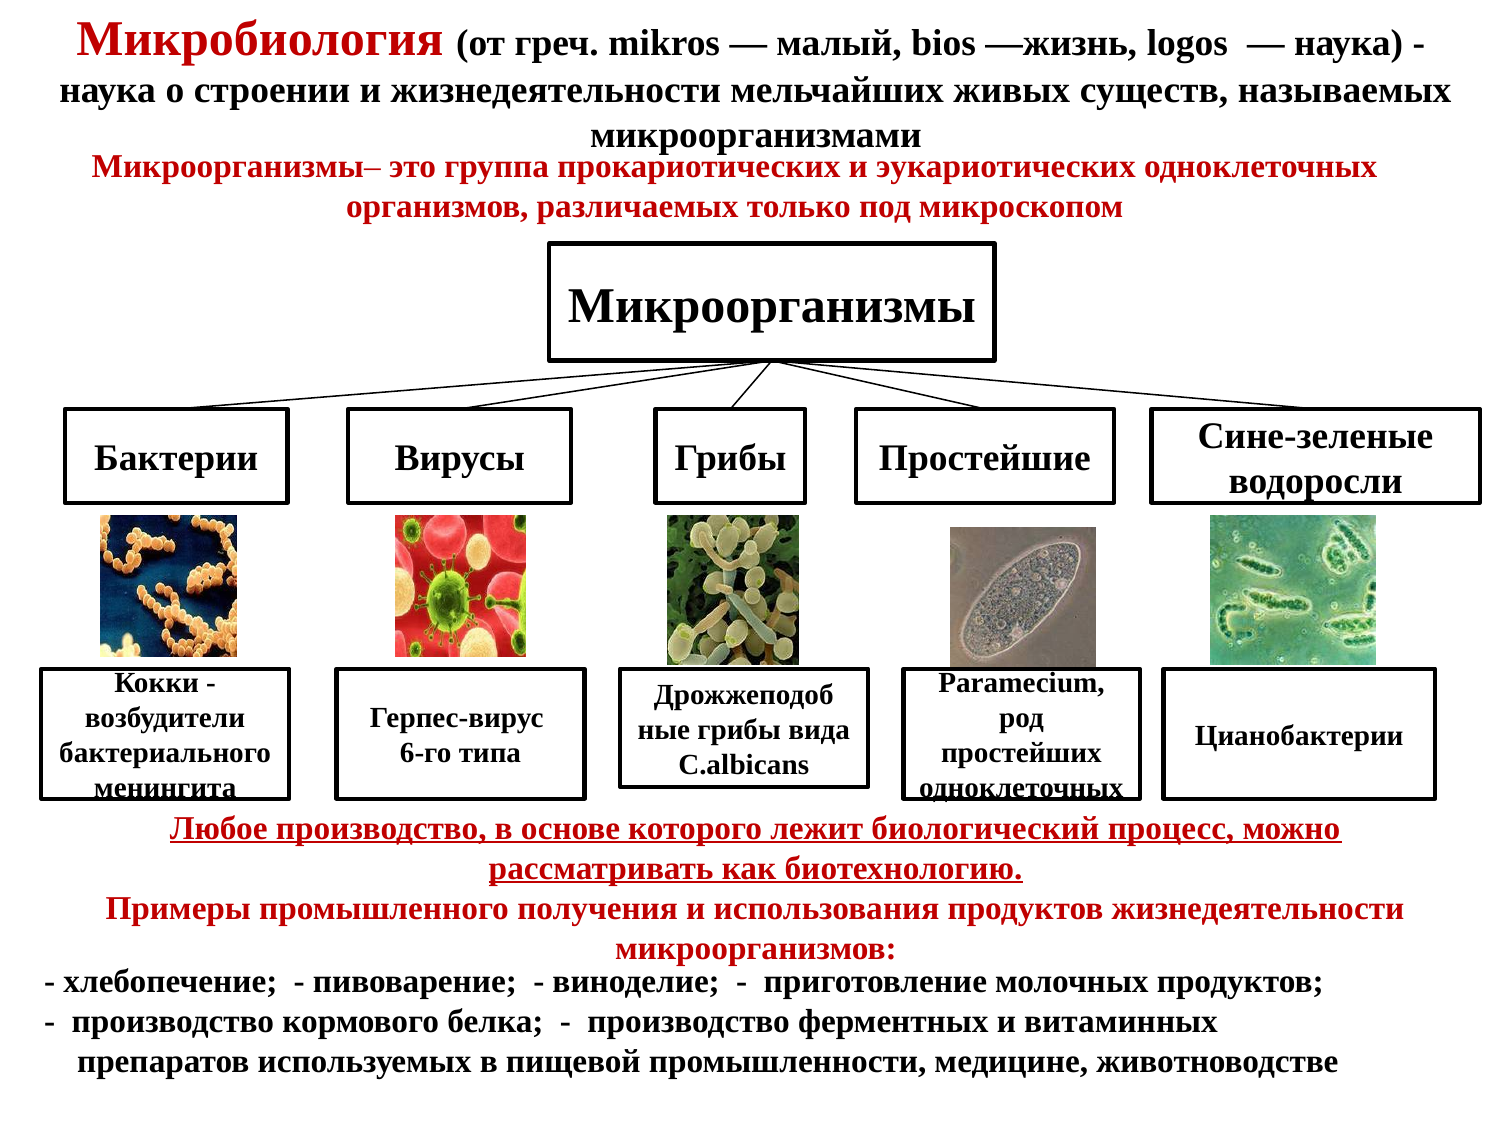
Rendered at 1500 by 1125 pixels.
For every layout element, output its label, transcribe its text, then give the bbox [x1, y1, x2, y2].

text_box Кокки - возбудители бактериального менингита [39, 667, 291, 801]
text_box Простейшие [854, 417, 1116, 505]
text_box Микроорганизмы– это группа прокариотических и эукариотических одноклеточных организмов, различаемых только под микроскопом [0, 137, 1471, 232]
text_box Бактерии [63, 407, 290, 505]
text_box - хлебопечение; - пивоварение; - виноделие; - приготовление молочных продуктов; - производство кормового белка; - производство ферментных и витаминных препаратов используемых в пищевой промышленности, медицине, животноводстве [29, 952, 1500, 1087]
text_box Микроорганизмы [547, 241, 997, 359]
picture [1210, 514, 1377, 665]
picture [950, 526, 1096, 669]
picture [395, 514, 526, 658]
text_box Цианобактерии [1161, 667, 1437, 798]
text_box Вирусы [346, 417, 573, 505]
text_box Дрожжеподоб ные грибы вида C.albicans [618, 667, 870, 789]
text_box Любое производство, в основе которого лежит биологический процесс, можно рассматривать как биотехнологию. Примеры промышленного получения и использования продуктов жизнедеятельности микроорганизмов: [41, 798, 1471, 952]
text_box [730, 360, 769, 410]
picture [666, 514, 799, 665]
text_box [771, 360, 1316, 410]
text_box Paramecium, род простейших одноклеточных [901, 667, 1142, 798]
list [100, 514, 237, 658]
text_box Грибы [653, 418, 807, 505]
title Микробиология (от греч. mikros — малый, bios —жизнь, logos — наука) - наука о строении и жизнедеятельности мельчайших живых существ, называемых микроорганизмами [29, 0, 1483, 161]
text_box Герпес-вирус 6-го типа [334, 667, 587, 798]
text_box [175, 360, 458, 410]
text_box Сине-зеленые водоросли [1149, 407, 1482, 505]
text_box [459, 360, 729, 410]
